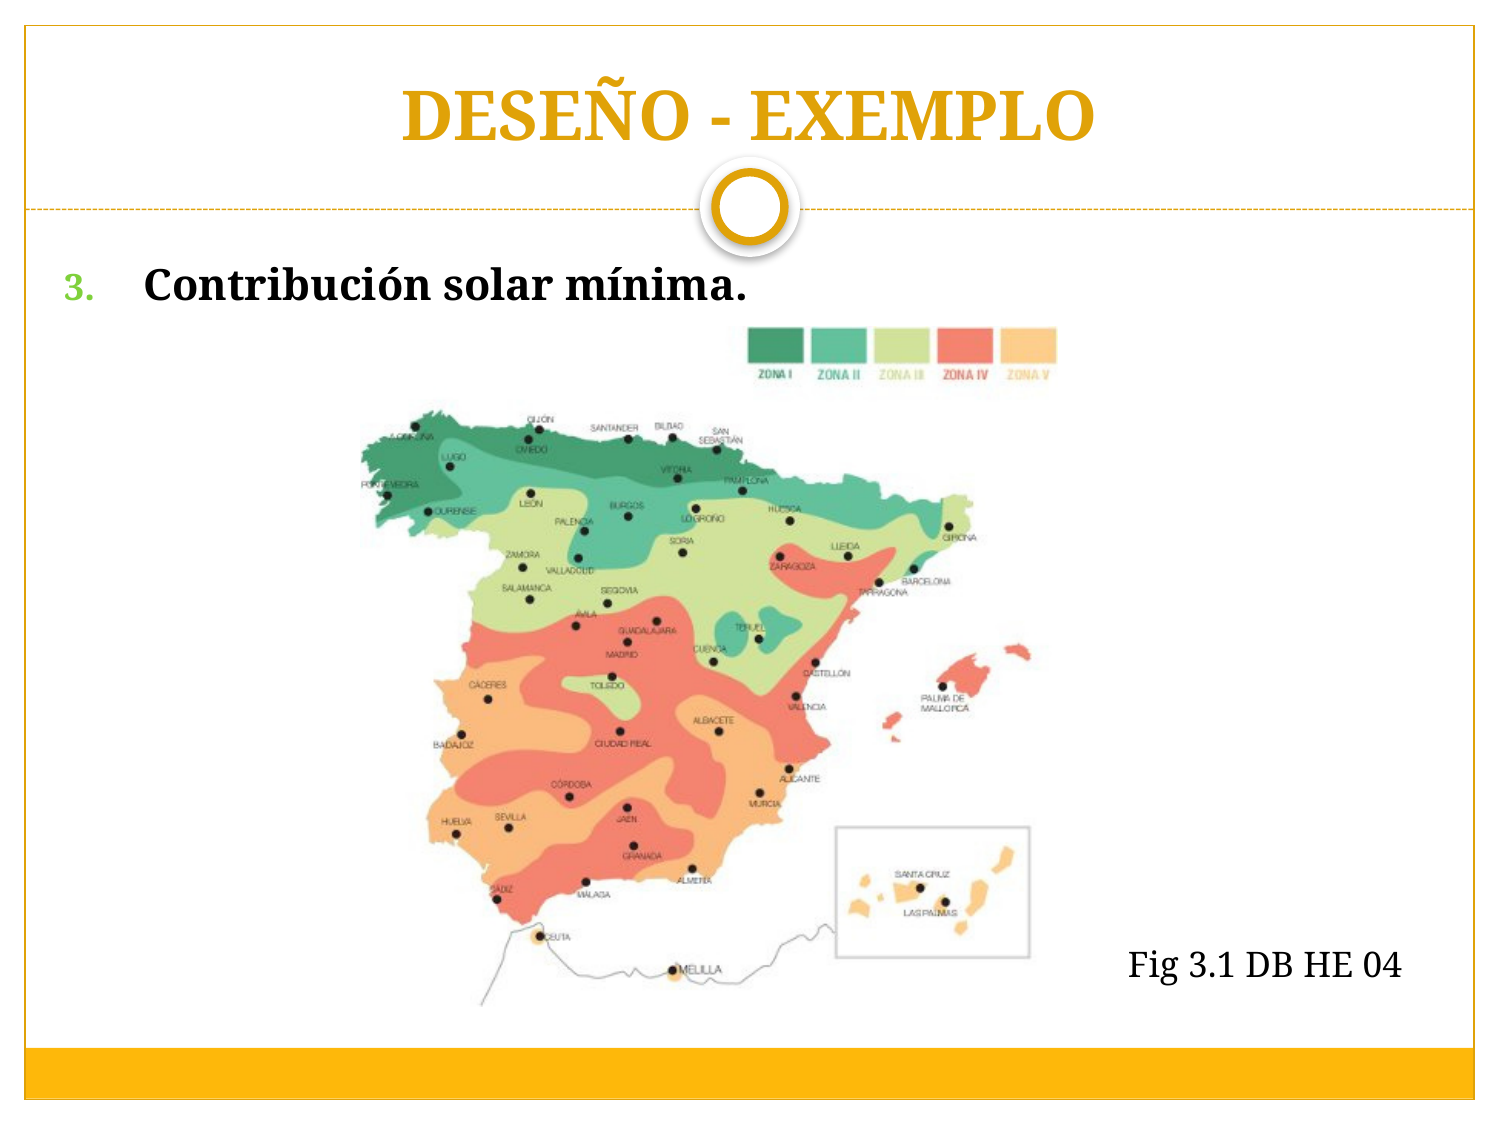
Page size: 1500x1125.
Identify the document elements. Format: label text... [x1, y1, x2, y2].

list Contribución solar mínima. Fig 3.1 DB HE 04 [49, 250, 1445, 1001]
title DESEÑO - EXEMPLO [49, 37, 1450, 162]
picture [359, 325, 1058, 1007]
